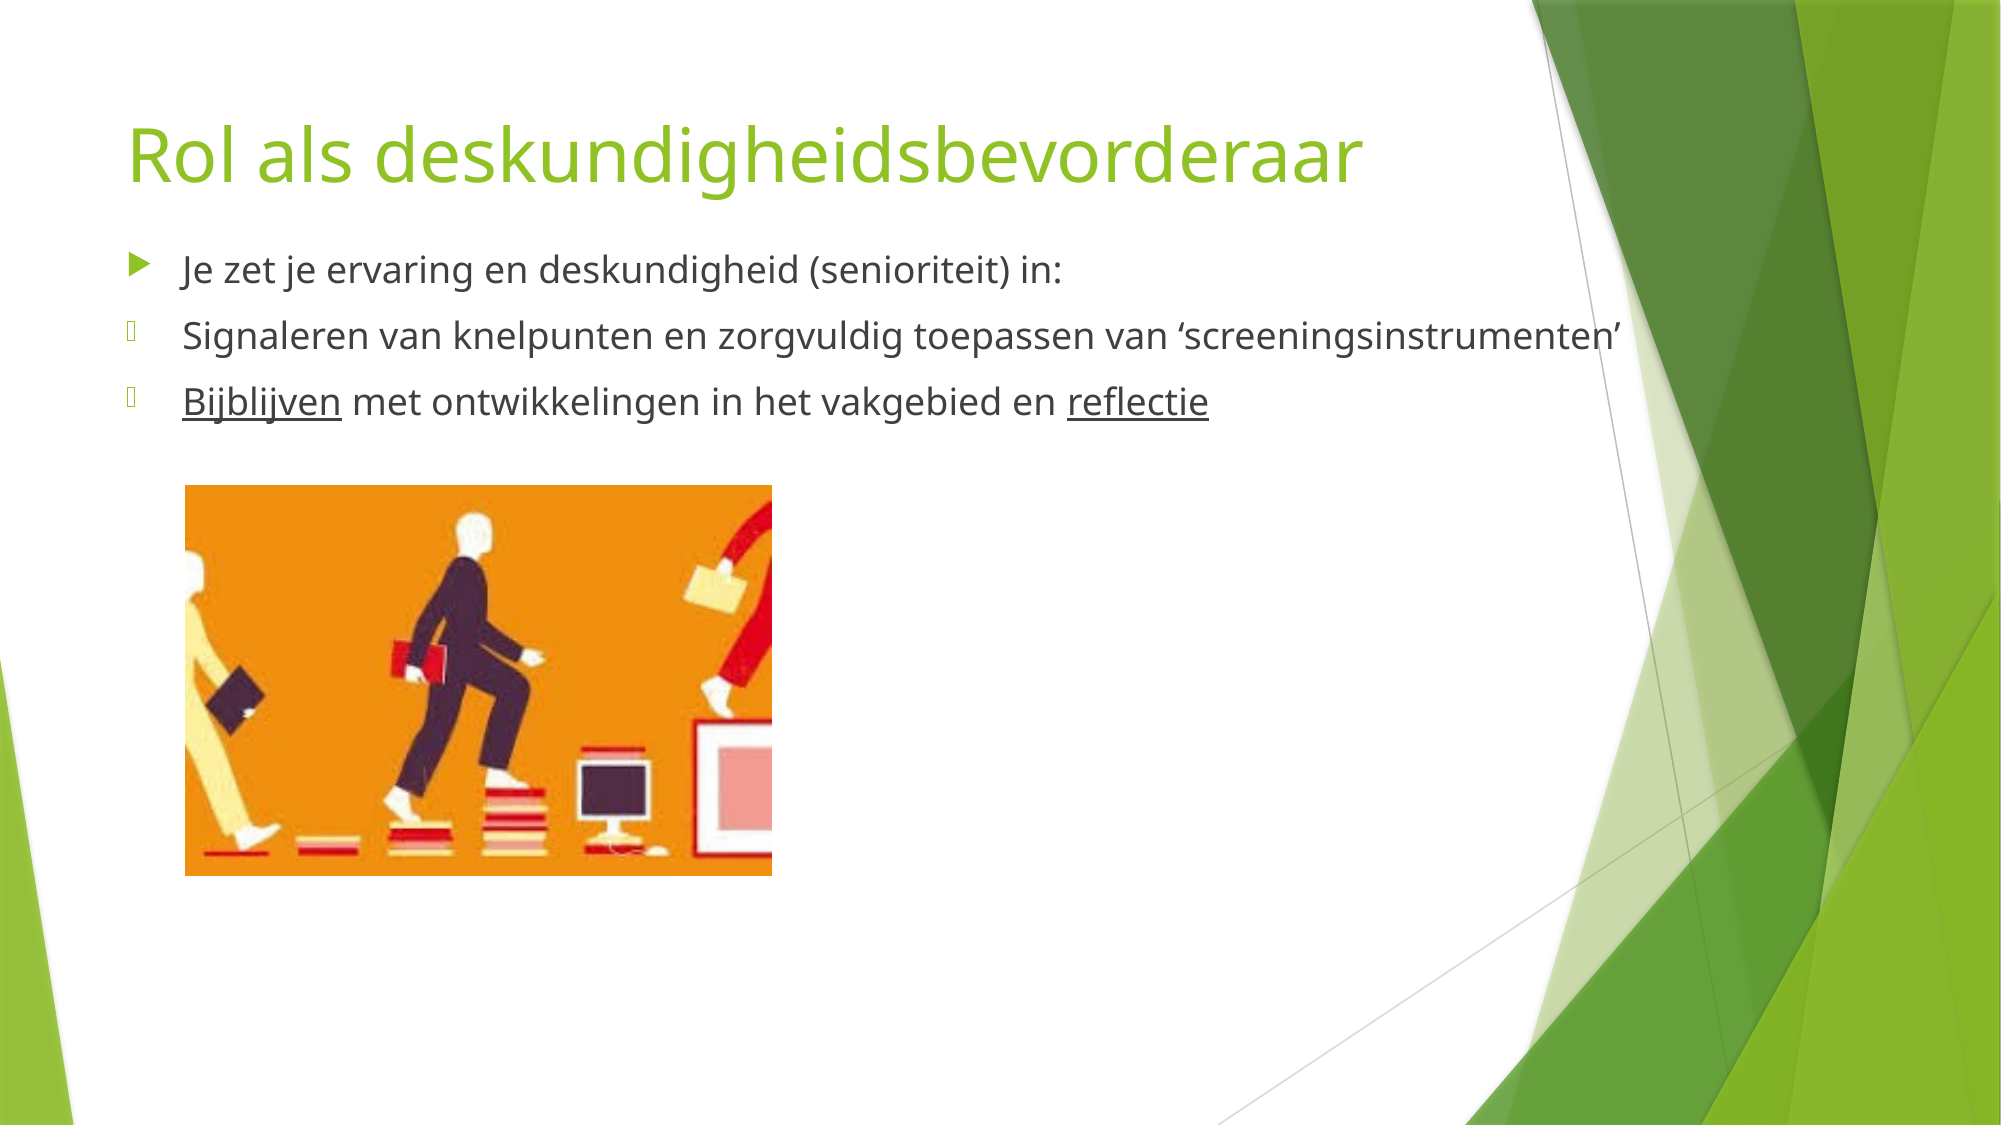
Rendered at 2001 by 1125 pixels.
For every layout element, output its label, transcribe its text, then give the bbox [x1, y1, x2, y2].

list Je zet je ervaring en deskundigheid (senioriteit) in: Signaleren van knelpunten en zorgvuldig toepassen van ‘screeningsinstrumenten’ Bijblijven met ontwikkelingen in het vakgebied en reflectie [111, 238, 1710, 876]
title Rol als deskundigheidsbevorderaar [111, 99, 1522, 238]
picture [184, 484, 772, 876]
